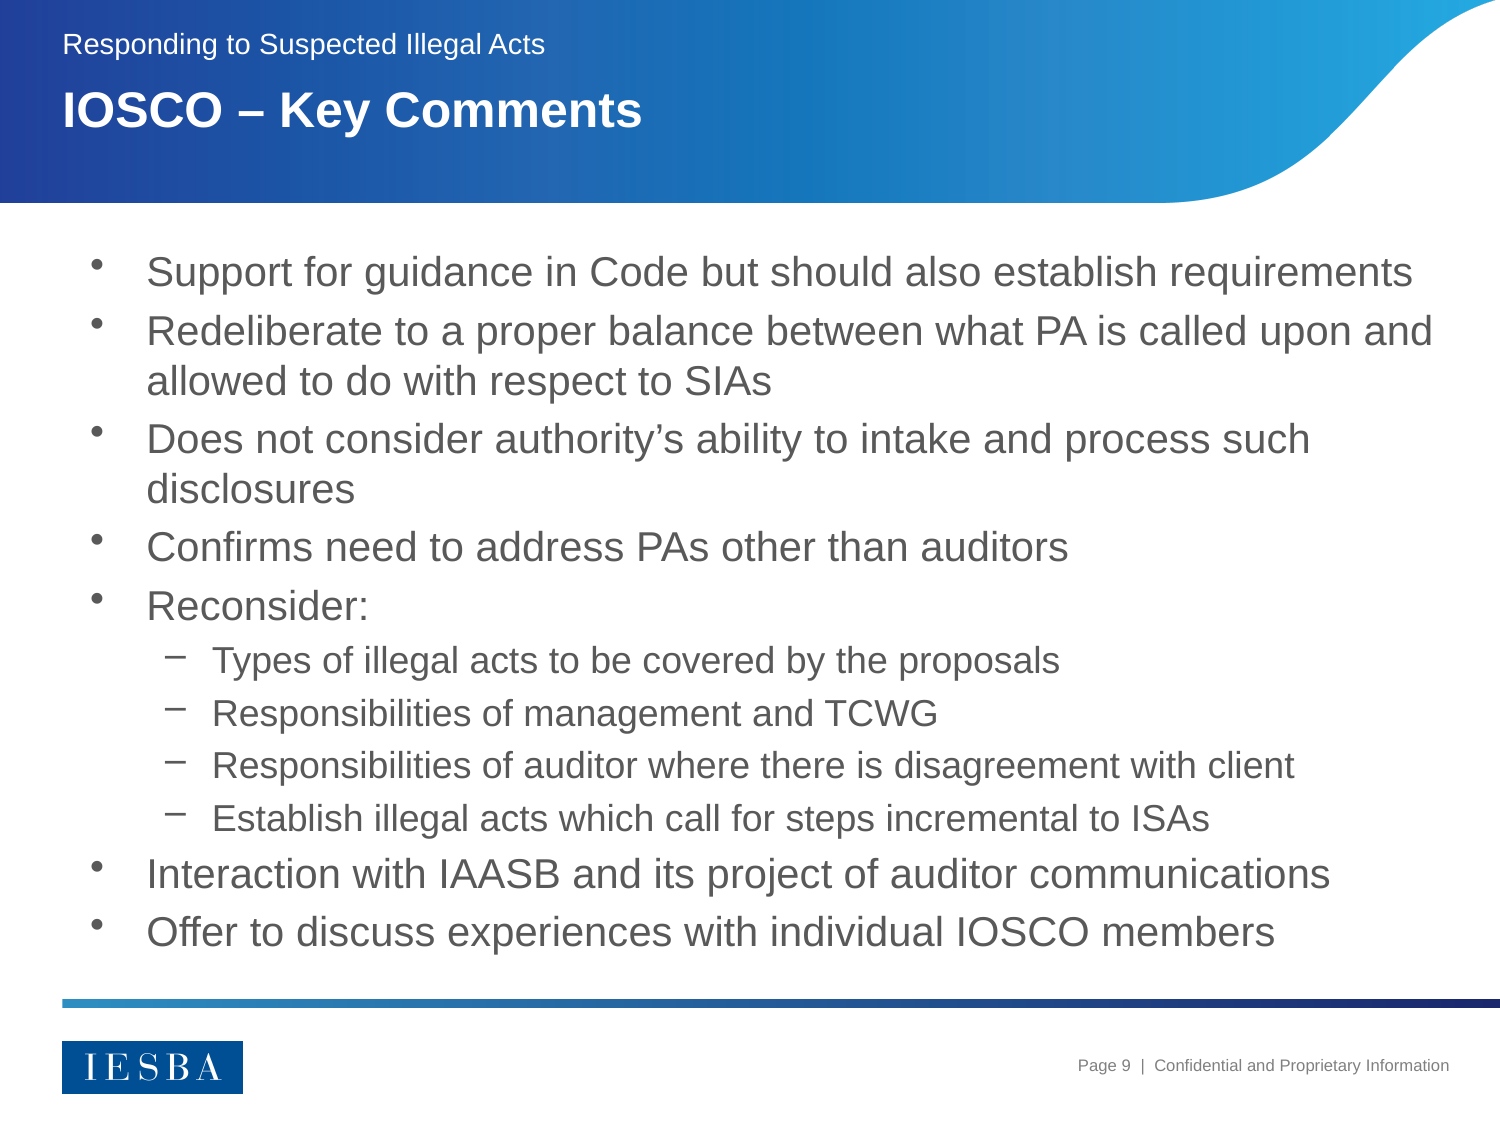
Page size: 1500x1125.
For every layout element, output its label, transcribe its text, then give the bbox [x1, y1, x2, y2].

picture [62, 1041, 243, 1094]
subtitle Responding to Suspected Illegal Acts [62, 24, 663, 63]
list Support for guidance in Code but should also establish requirements Redeliberate to a proper balance between what PA is called upon and allowed to do with respect to SIAs Does not consider authority’s ability to intake and process such disclosures Confirms need to address PAs other than auditors Reconsider: Types of illegal acts to be covered by the proposals Responsibilities of management and TCWG Responsibilities of auditor where there is disagreement with client Establish illegal acts which call for steps incremental to ISAs Interaction with IAASB and its project of auditor communications Offer to discuss experiences with individual IOSCO members [75, 237, 1463, 1013]
picture [0, 0, 1497, 203]
title IOSCO – Key Comments [62, 87, 1300, 188]
